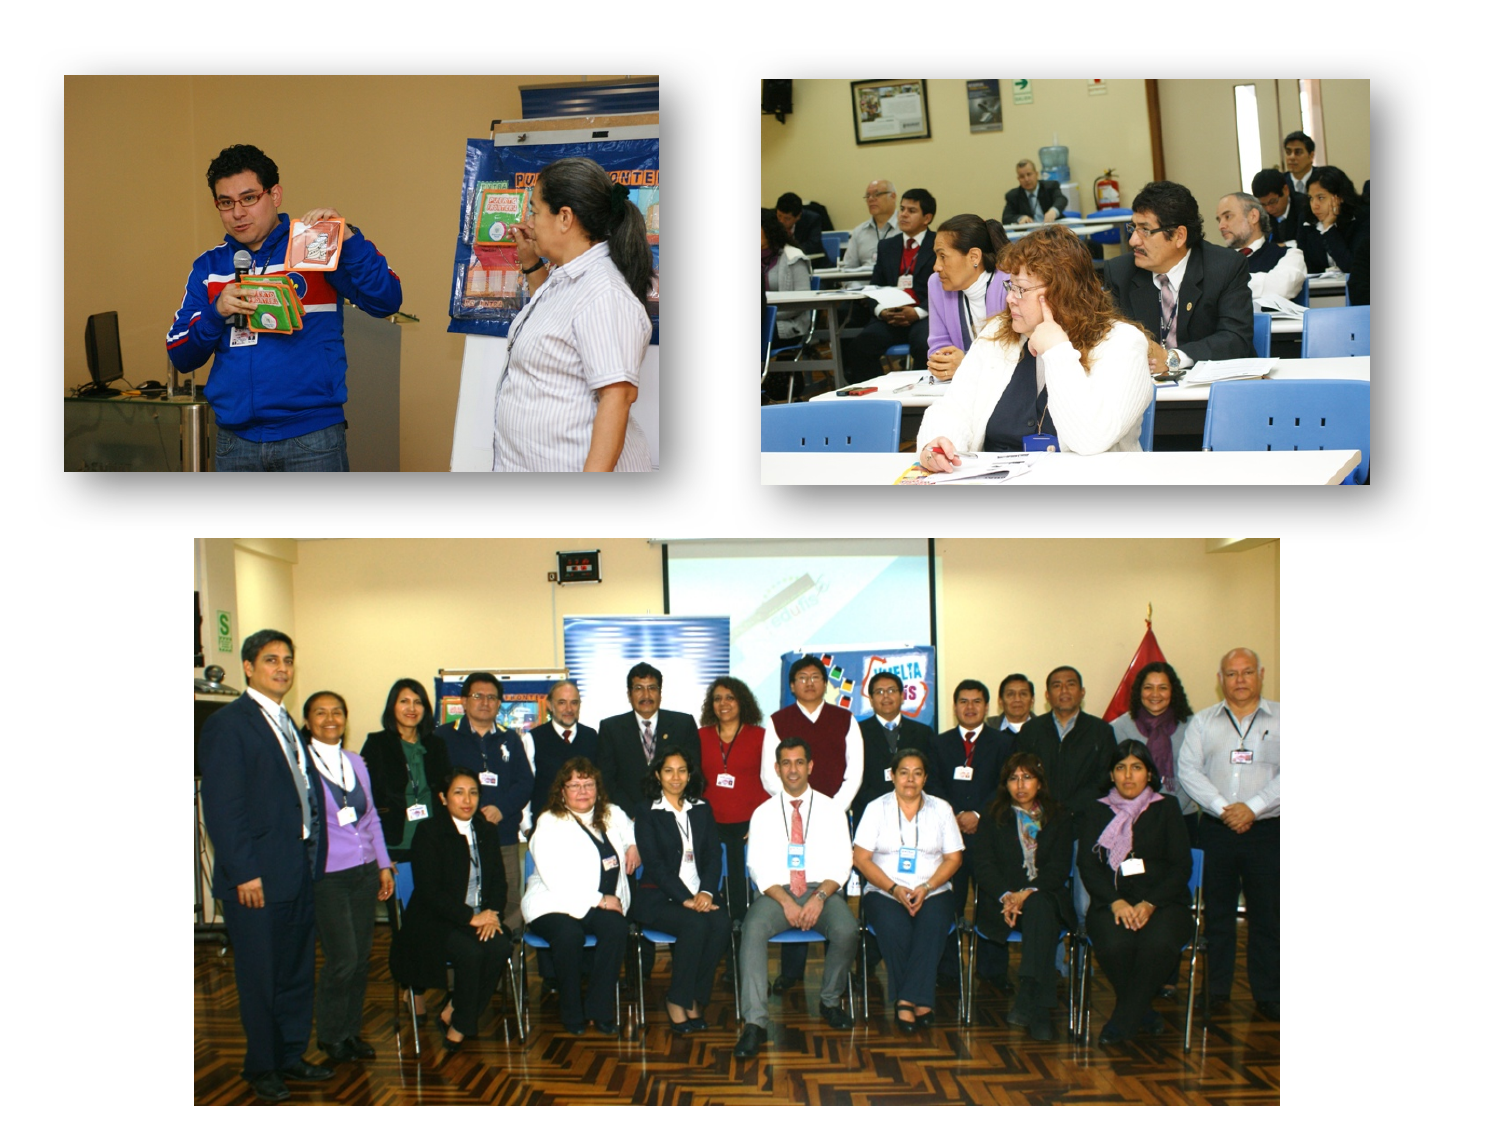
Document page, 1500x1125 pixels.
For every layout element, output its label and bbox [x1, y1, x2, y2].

picture [64, 75, 659, 472]
picture [761, 78, 1371, 485]
picture [194, 538, 1280, 1106]
